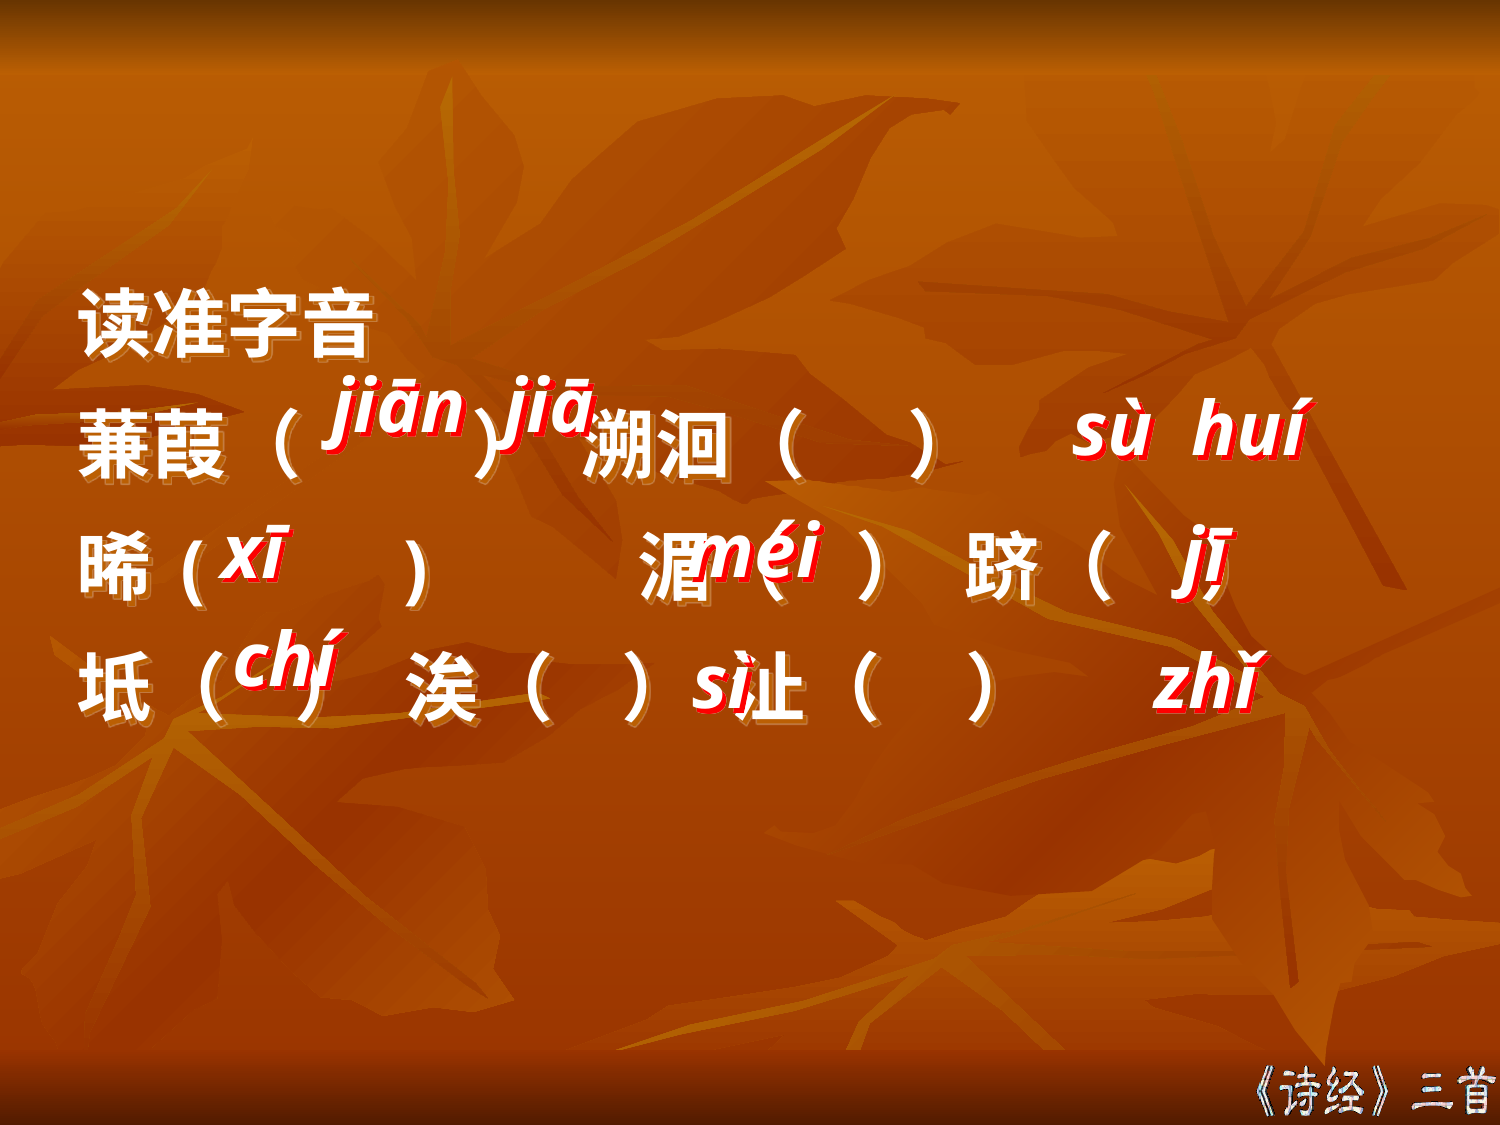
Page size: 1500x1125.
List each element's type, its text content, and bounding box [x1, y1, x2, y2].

picture [1234, 1056, 1500, 1125]
text_box zhǐ [1139, 626, 1397, 732]
text_box sì [677, 626, 875, 732]
text_box jiān jiā [316, 349, 723, 455]
text_box sù huí [1057, 373, 1412, 479]
text_box jī [1167, 498, 1270, 604]
text_box 读准字音 蒹葭（ ） 溯洄（ ） 晞( ) 湄（ ） 跻（ ） 坻（ ） 涘（ ） 沚（ ） [17, 237, 1477, 860]
text_box méi [672, 495, 976, 601]
text_box xī [206, 496, 396, 601]
text_box chí [217, 603, 420, 709]
